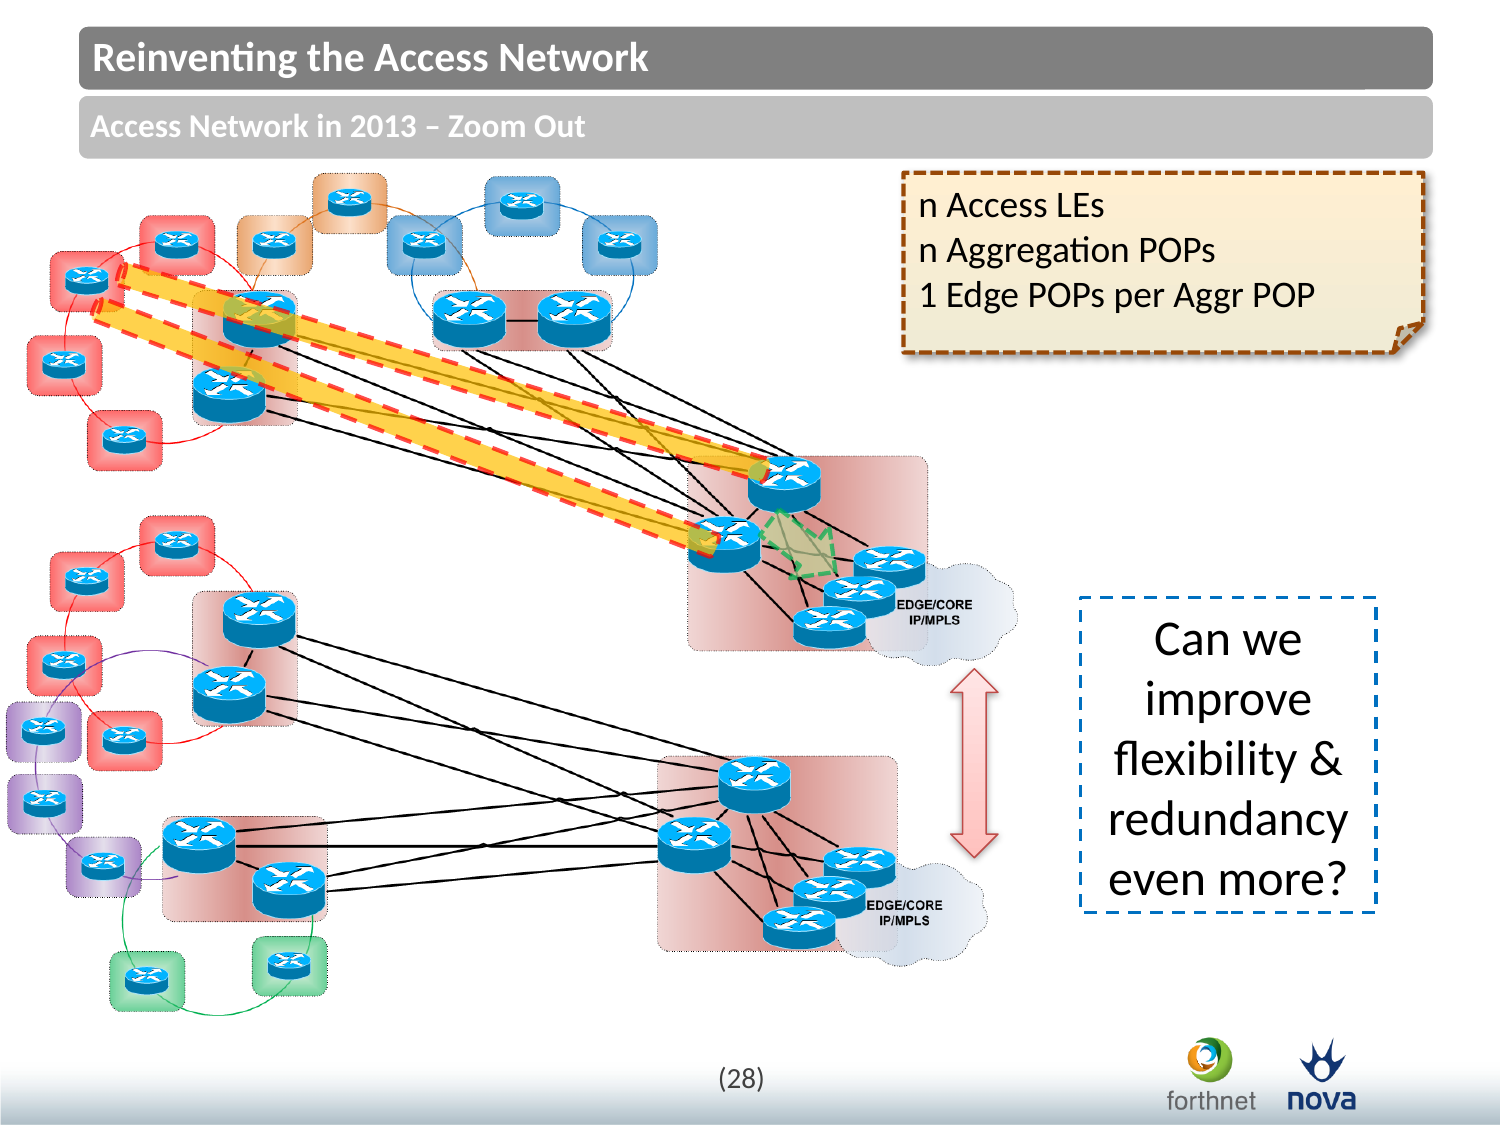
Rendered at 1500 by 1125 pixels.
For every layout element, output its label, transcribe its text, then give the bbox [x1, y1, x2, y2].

slide_number (28) [703, 1046, 1054, 1107]
text_box n Access LEs n Aggregation POPs 1 Edge POPs per Aggr POP [1030, 170, 1426, 355]
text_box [76, 24, 1436, 162]
text_box Can we improve flexibility & redundancy even more? [1080, 597, 1377, 913]
picture [2, 1010, 1500, 1125]
picture [0, 172, 1030, 1024]
